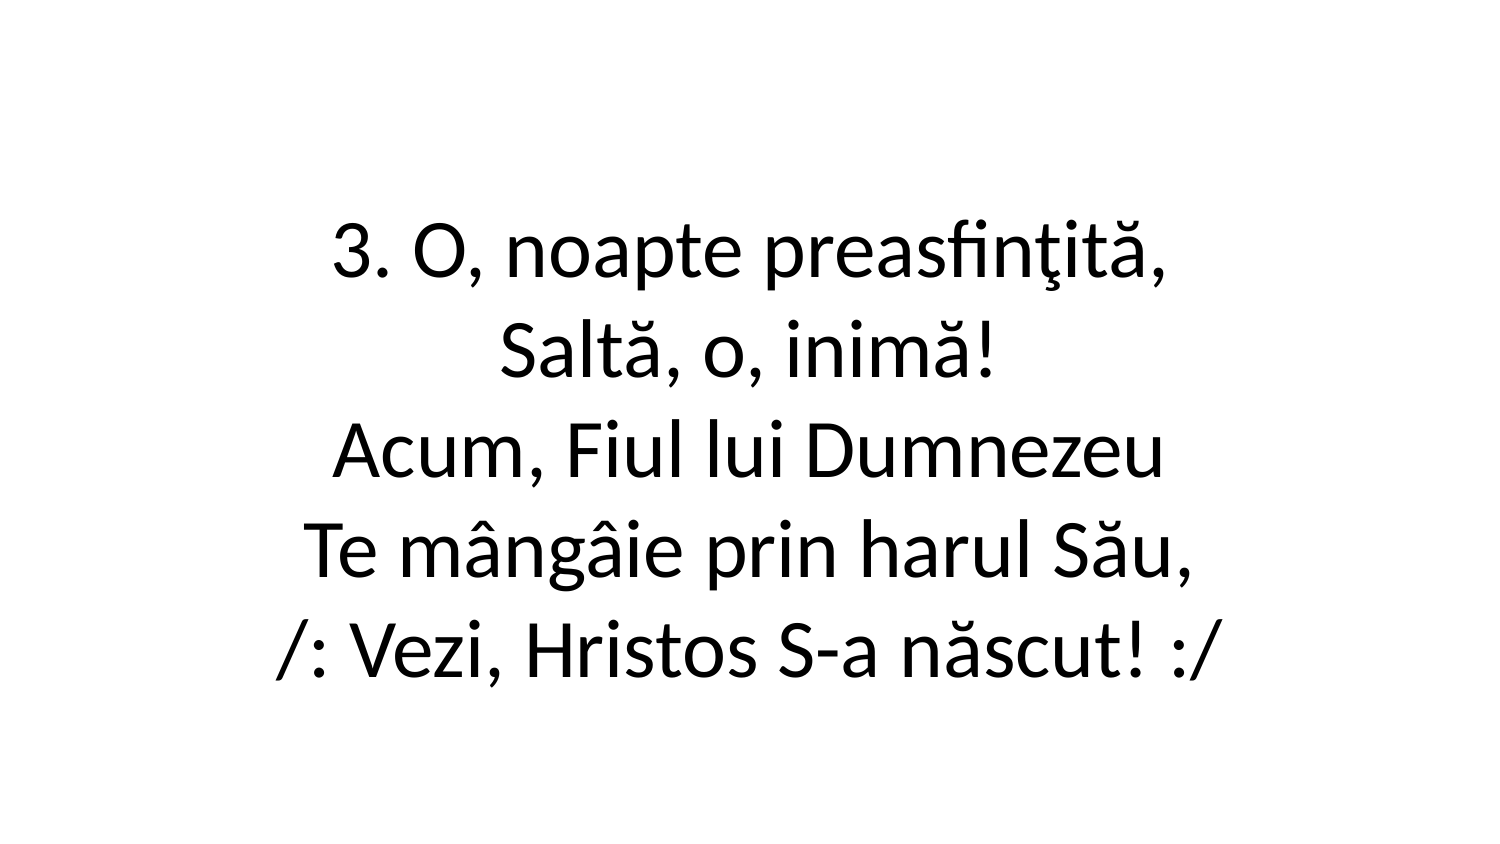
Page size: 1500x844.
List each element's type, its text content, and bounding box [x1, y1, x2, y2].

text_box 3. O, noapte preasfinţită, Saltă, o, inimă! Acum, Fiul lui Dumnezeu Te mângâie prin harul Său, /: Vezi, Hristos S-a născut! :/ [261, 142, 1239, 702]
